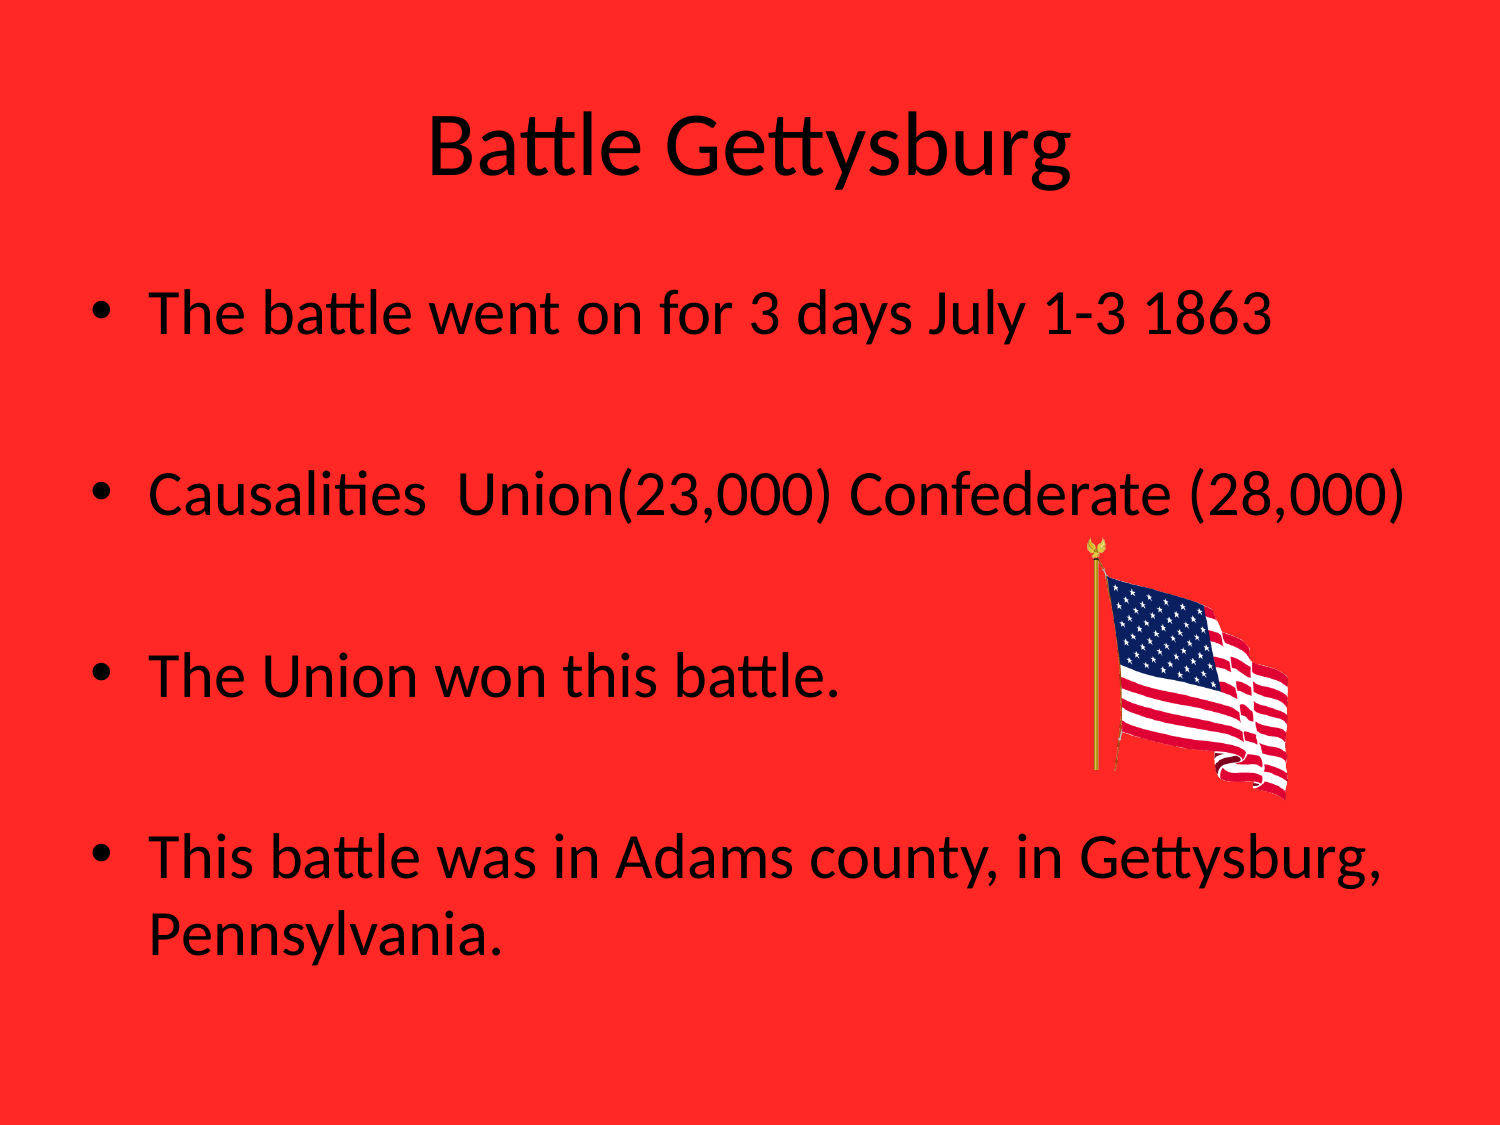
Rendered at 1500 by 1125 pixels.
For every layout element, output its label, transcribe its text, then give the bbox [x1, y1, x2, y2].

list The battle went on for 3 days July 1-3 1863 Causalities Union(23,000) Confederate (28,000) The Union won this battle. This battle was in Adams county, in Gettysburg, Pennsylvania. [75, 262, 1425, 1005]
title Battle Gettysburg [75, 45, 1425, 233]
picture [1087, 537, 1288, 801]
